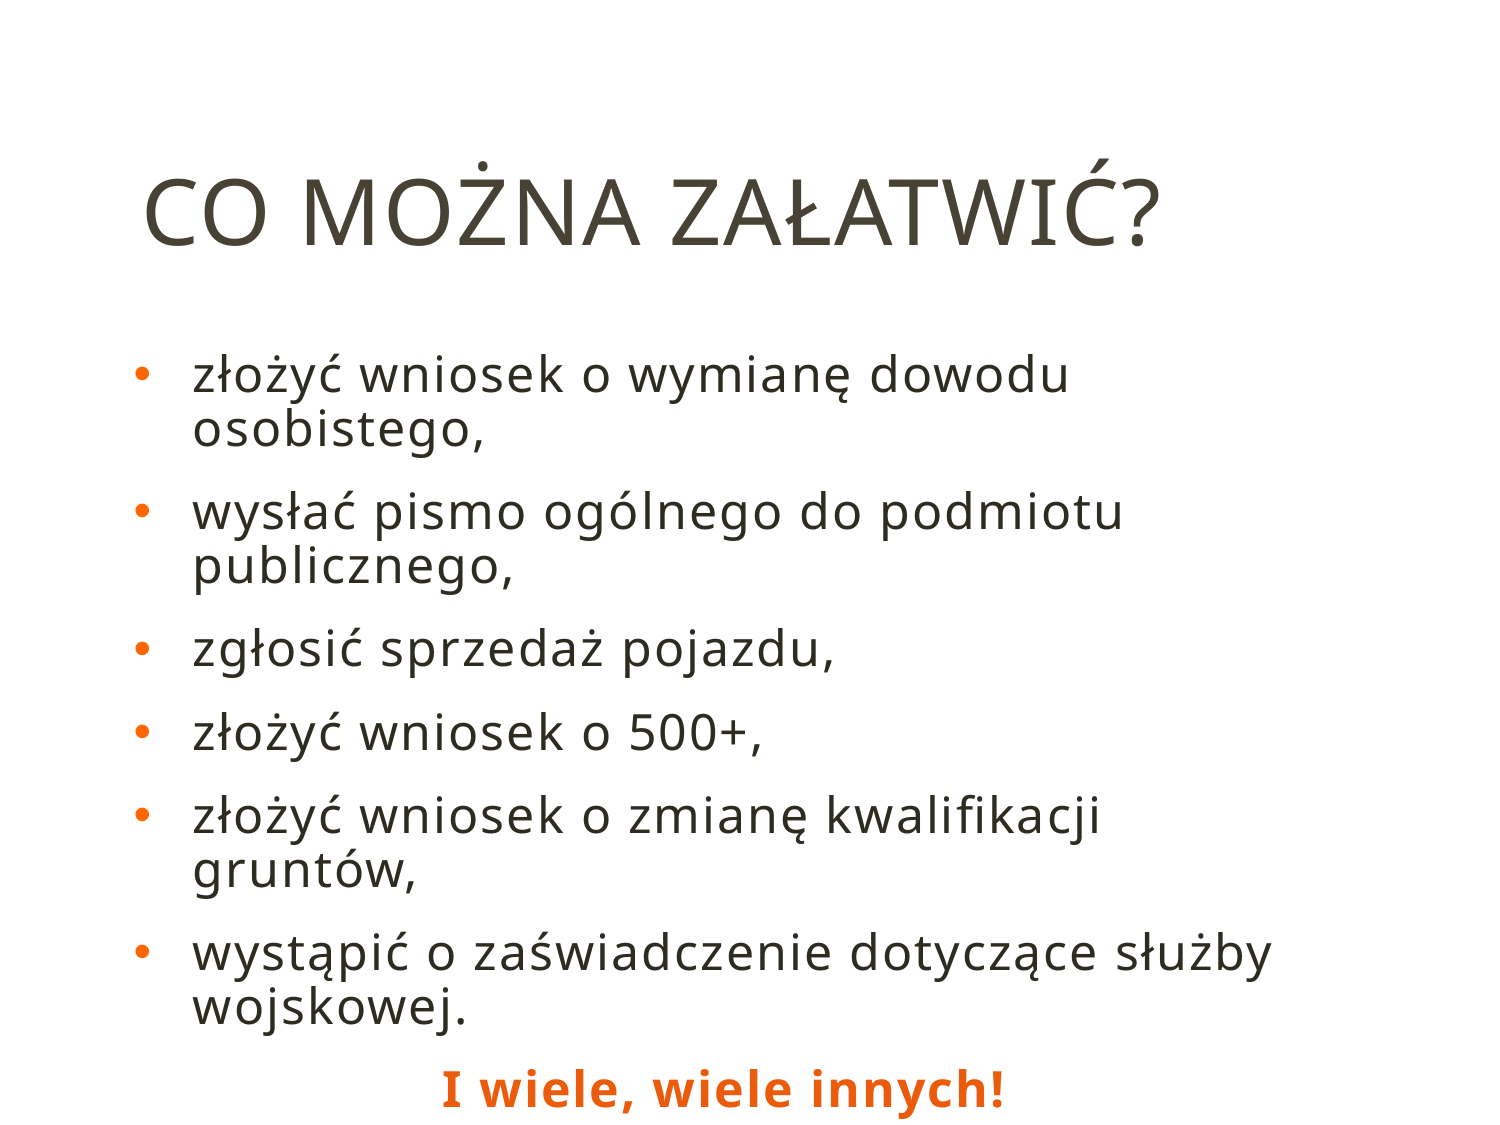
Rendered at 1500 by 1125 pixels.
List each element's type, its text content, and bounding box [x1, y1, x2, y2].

title Co można załatwić? [126, 96, 1347, 342]
list złożyć wniosek o wymianę dowodu osobistego, wysłać pismo ogólnego do podmiotu publicznego, zgłosić sprzedaż pojazdu, złożyć wniosek o 500+, złożyć wniosek o zmianę kwalifikacji gruntów, wystąpić o zaświadczenie dotyczące służby wojskowej. I wiele, wiele innych! [126, 341, 1322, 1023]
